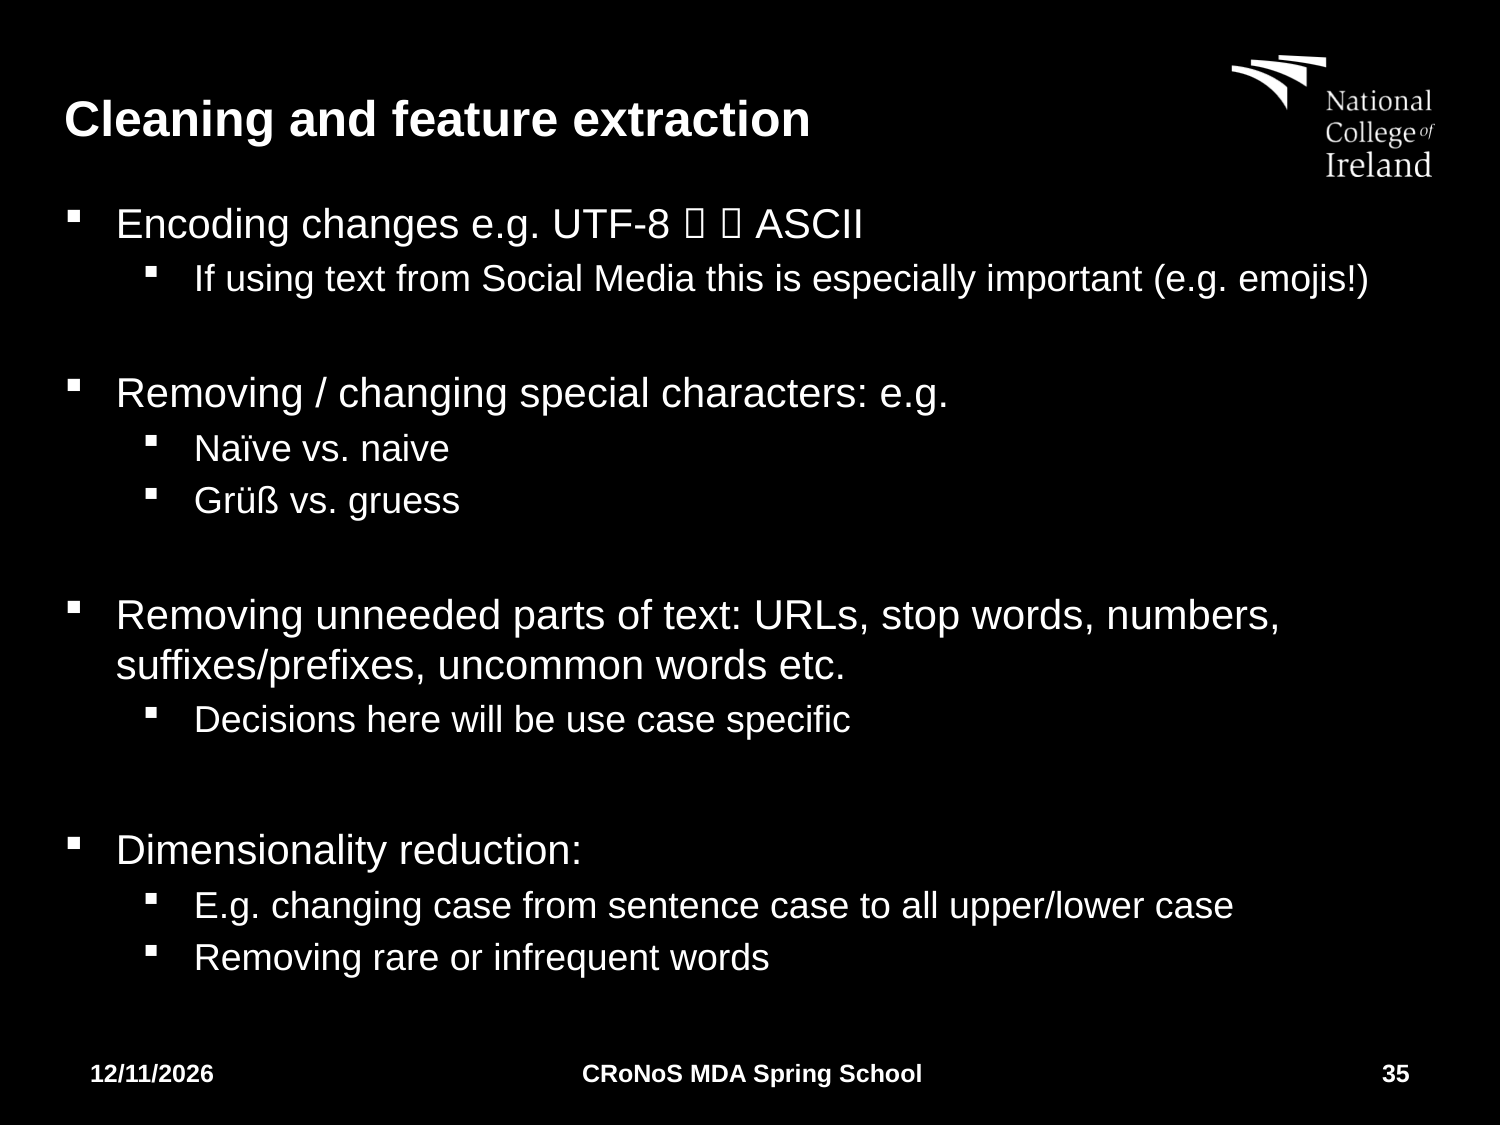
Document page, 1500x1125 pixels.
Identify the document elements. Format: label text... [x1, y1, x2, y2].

list Encoding changes e.g. UTF-8   ASCII If using text from Social Media this is especially important (e.g. emojis!) Removing / changing special characters: e.g. Naïve vs. naive Grüß vs. gruess Removing unneeded parts of text: URLs, stop words, numbers, suffixes/prefixes, uncommon words etc. Decisions here will be use case specific Dimensionality reduction: E.g. changing case from sentence case to all upper/lower case Removing rare or infrequent words [64, 196, 1436, 1000]
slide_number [75, 1042, 425, 1103]
slide_number 35 [1074, 1042, 1425, 1103]
picture [1231, 54, 1436, 178]
footer CRoNoS MDA Spring School [458, 1042, 1047, 1103]
title Cleaning and feature extraction [63, 54, 1199, 148]
